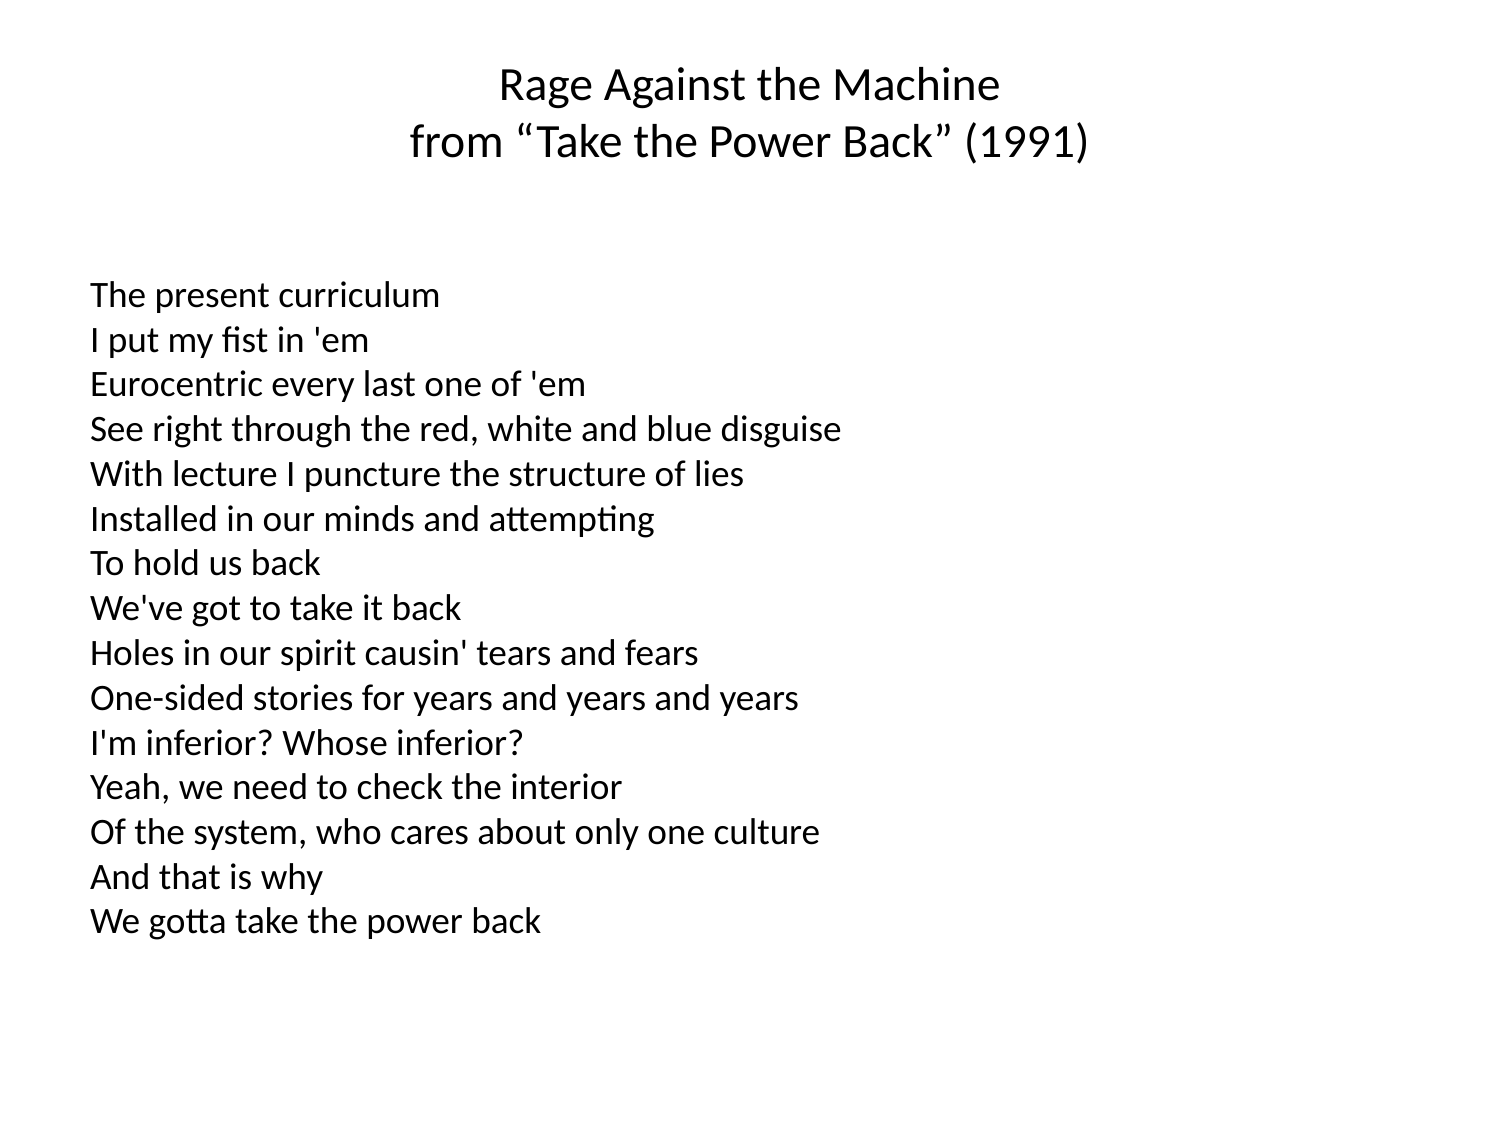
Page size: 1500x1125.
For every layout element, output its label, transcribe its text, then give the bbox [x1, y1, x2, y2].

list The present curriculum I put my fist in 'em Eurocentric every last one of 'em See right through the red, white and blue disguise With lecture I puncture the structure of lies Installed in our minds and attempting To hold us back We've got to take it back Holes in our spirit causin' tears and fears One-sided stories for years and years and years I'm inferior? Whose inferior? Yeah, we need to check the interior Of the system, who cares about only one culture And that is why We gotta take the power back [75, 262, 1425, 1005]
title Rage Against the Machine from “Take the Power Back” (1991) [75, 45, 1425, 233]
